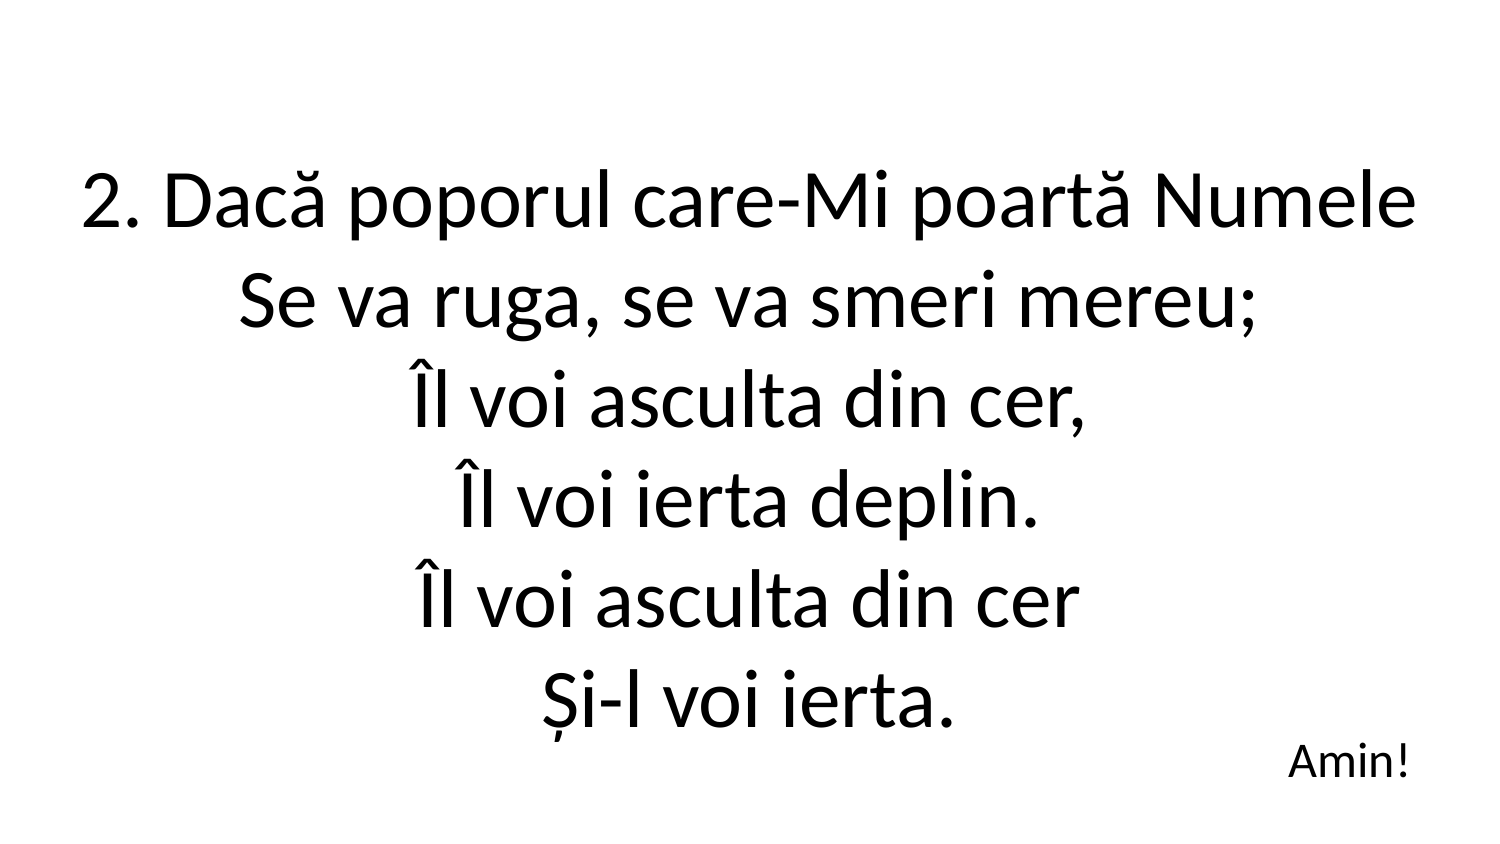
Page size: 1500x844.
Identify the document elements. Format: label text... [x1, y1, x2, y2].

text_box 2. Dacă poporul care-Mi poartă Numele Se va ruga, se va smeri mereu; Îl voi asculta din cer, Îl voi ierta deplin. Îl voi asculta din cer Și-l voi ierta. [65, 92, 1435, 752]
text_box Amin! [1273, 674, 1427, 795]
